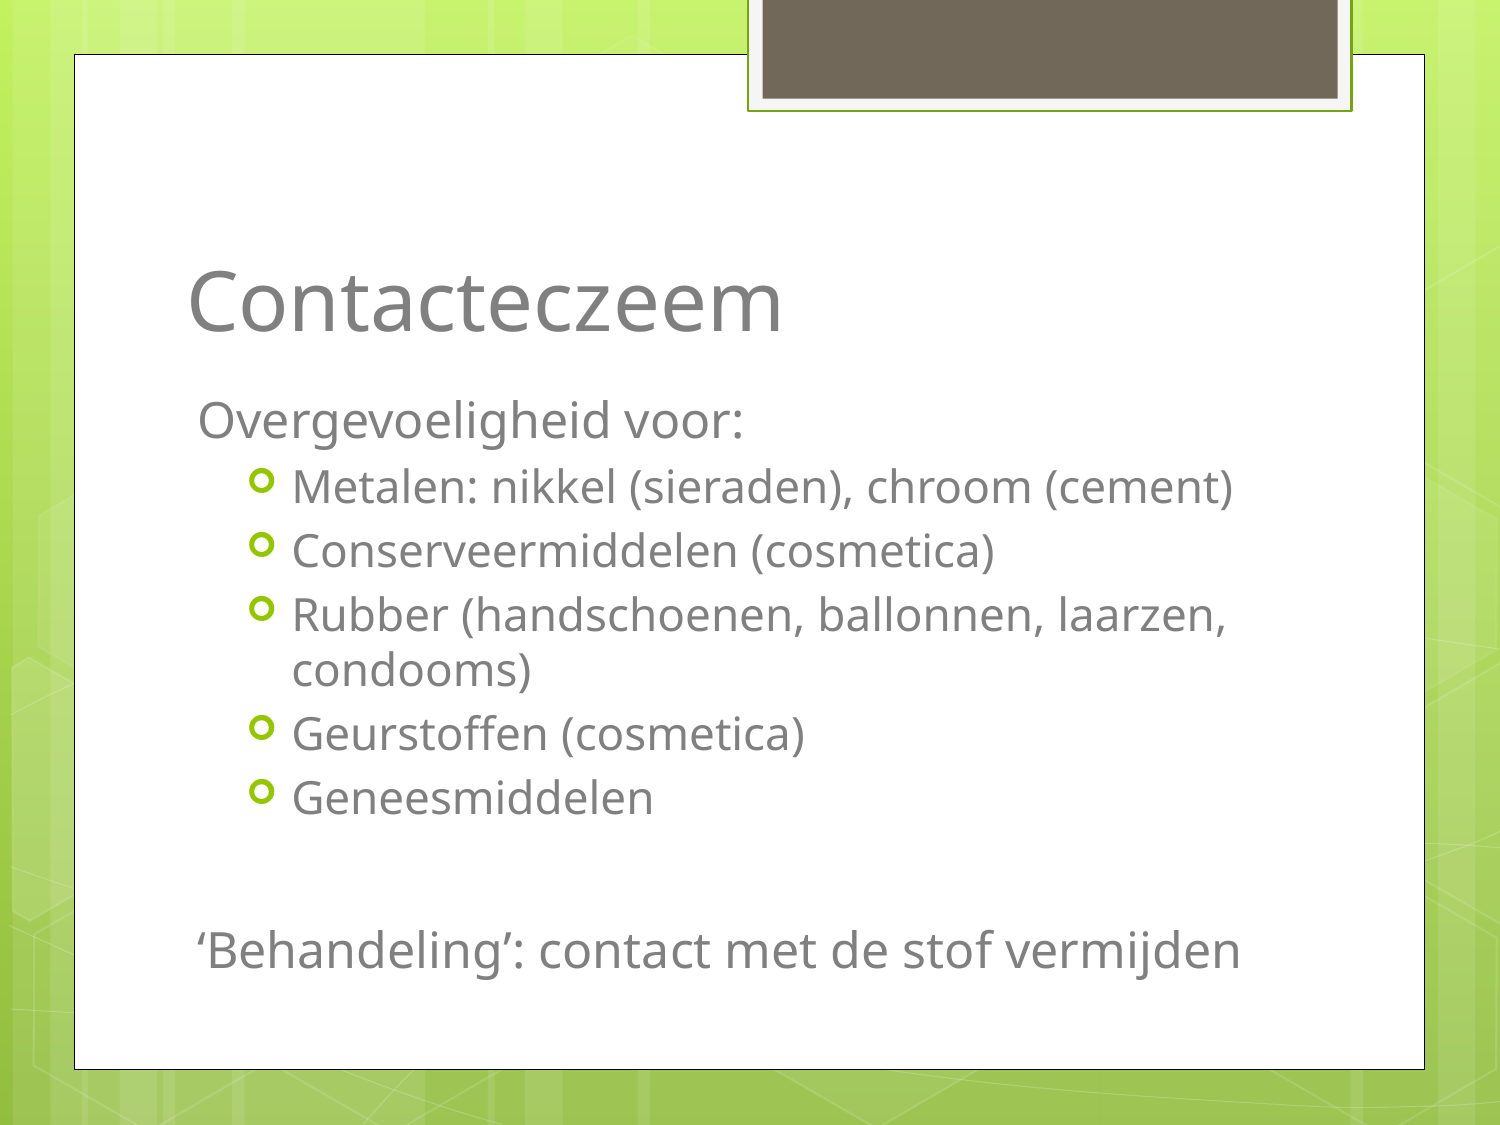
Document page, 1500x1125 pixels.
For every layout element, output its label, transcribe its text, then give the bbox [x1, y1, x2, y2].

title Contacteczeem [171, 168, 1324, 357]
list Overgevoeligheid voor: Metalen: nikkel (sieraden), chroom (cement) Conserveermiddelen (cosmetica) Rubber (handschoenen, ballonnen, laarzen, condooms) Geurstoffen (cosmetica) Geneesmiddelen ‘Behandeling’: contact met de stof vermijden [171, 381, 1283, 1012]
